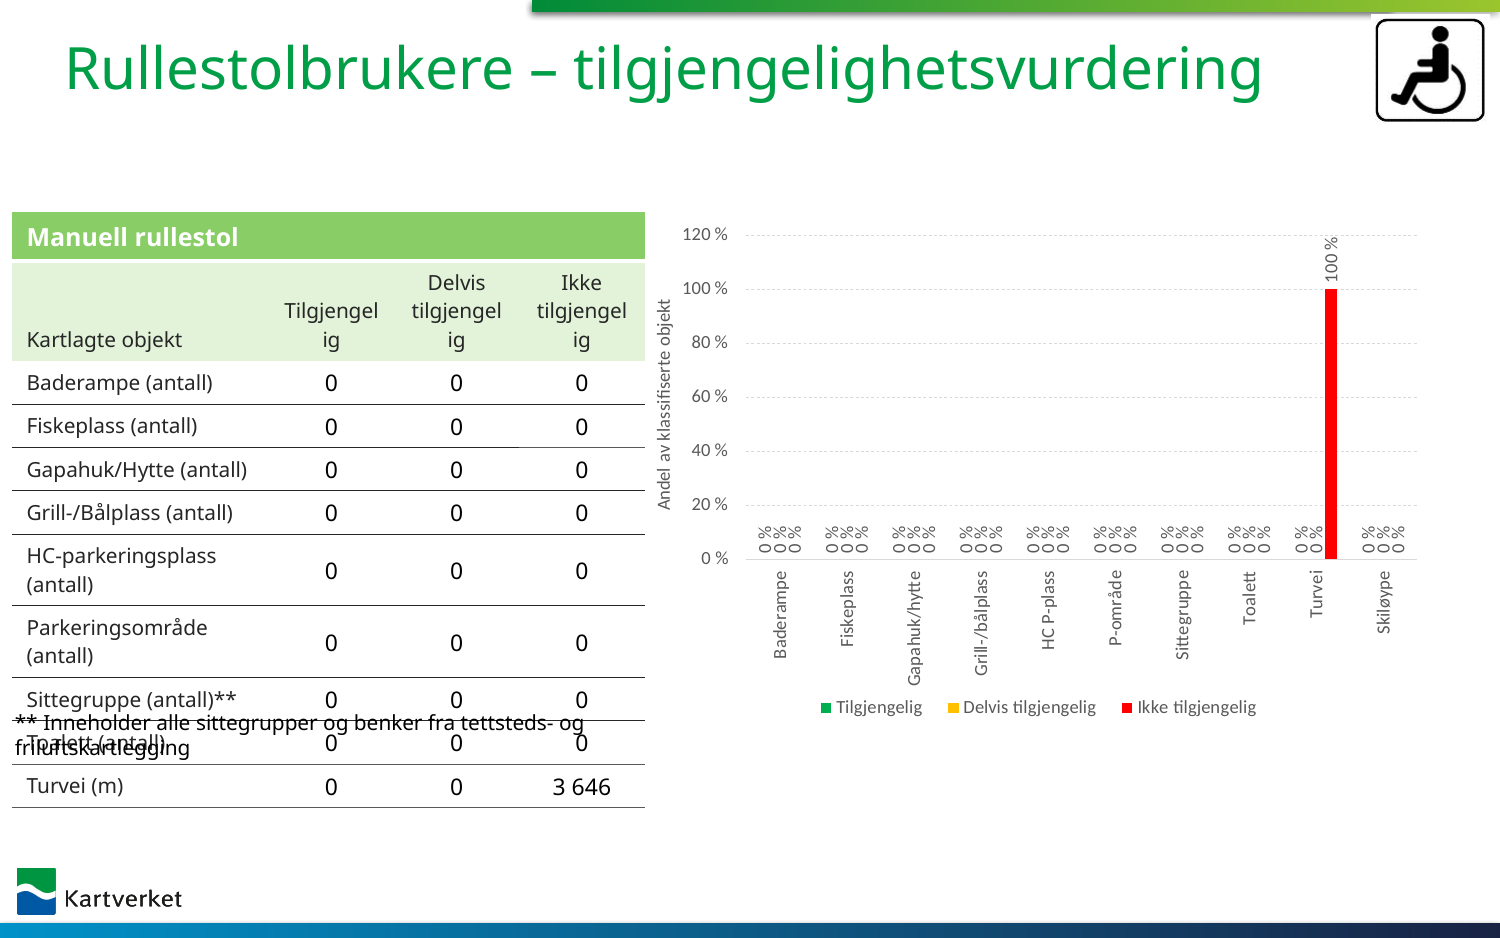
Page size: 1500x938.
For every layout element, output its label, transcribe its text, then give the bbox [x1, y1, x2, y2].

table_cell 0 [394, 405, 519, 447]
table_cell 0 [269, 361, 394, 404]
table_cell 0 [394, 606, 519, 677]
table_cell 0 [519, 361, 638, 404]
table_cell Parkeringsområde (antall) [12, 606, 269, 677]
table_cell 0 [519, 448, 638, 490]
picture [1371, 13, 1491, 127]
table_cell HC-parkeringsplass (antall) [12, 535, 269, 605]
table_cell Ikke tilgjengelig [519, 263, 638, 361]
table_cell Sittegruppe (antall)** [12, 678, 269, 702]
table_cell Tilgjengelig [269, 263, 394, 361]
table_cell 0 [394, 361, 519, 404]
table_cell 0 [394, 535, 519, 605]
table_cell 0 [519, 606, 638, 677]
table_cell 0 [269, 405, 394, 447]
table_cell Baderampe (antall) [12, 361, 269, 404]
table_cell 0 [269, 606, 394, 677]
text_box ** Inneholder alle sittegrupper og benker fra tettsteds- og friluftskartlegging [0, 702, 745, 768]
table_cell Grill-/Bålplass (antall) [12, 491, 269, 534]
table_cell 0 [519, 491, 638, 534]
table_cell 0 [269, 535, 394, 605]
table_cell 0 [519, 405, 638, 447]
table_cell Gapahuk/Hytte (antall) [12, 448, 269, 490]
table_cell 0 [394, 678, 519, 702]
table_cell 0 [394, 768, 519, 807]
picture [643, 218, 1427, 728]
table_cell 0 [269, 448, 394, 490]
table_cell 3 646 [519, 768, 645, 807]
table_cell 0 [269, 768, 394, 807]
table_cell Fiskeplass (antall) [12, 405, 269, 447]
table_header Manuell rullestol [12, 212, 645, 259]
text_box Rullestolbrukere – tilgjengelighetsvurdering [49, 12, 1372, 109]
table_cell 0 [519, 678, 638, 702]
table_cell 0 [394, 448, 519, 490]
table_cell 0 [519, 535, 638, 605]
table_cell Kartlagte objekt [12, 263, 269, 361]
table_cell 0 [269, 678, 394, 702]
table_cell 0 [269, 491, 394, 534]
table_cell 0 [394, 491, 519, 534]
table_cell Turvei (m) [12, 768, 269, 807]
table_cell Delvis tilgjengelig [394, 263, 519, 361]
